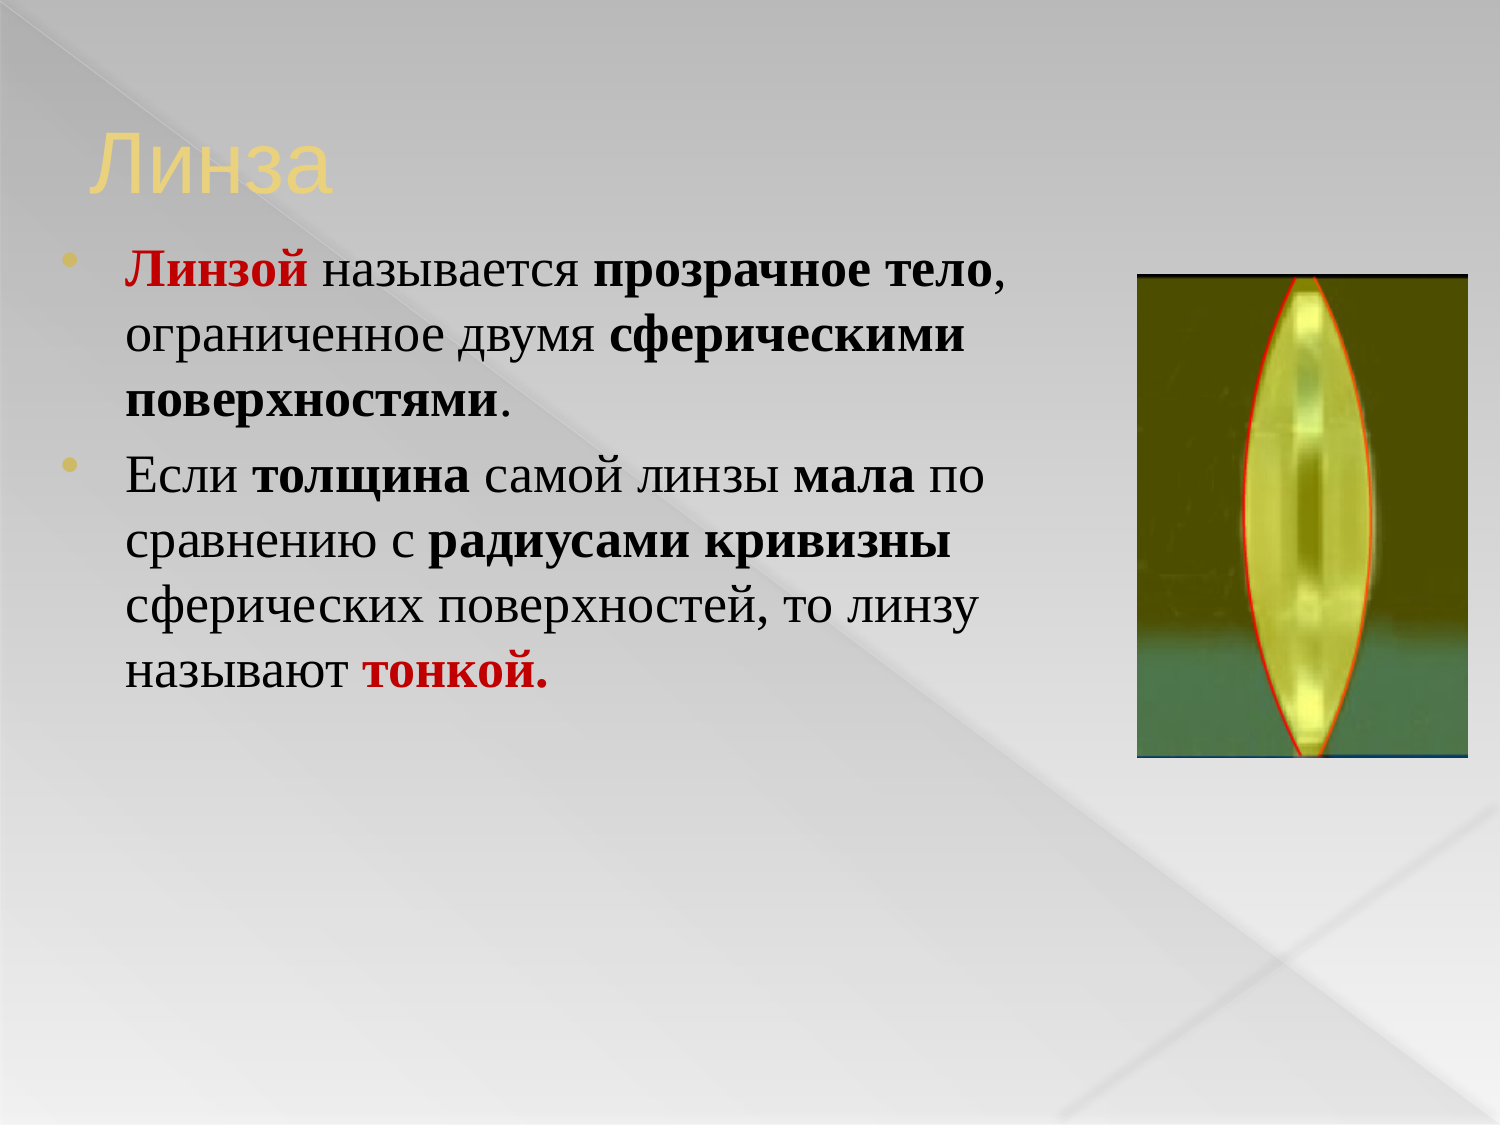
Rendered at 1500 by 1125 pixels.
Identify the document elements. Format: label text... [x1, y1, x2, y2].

list Линзой называется прозрачное тело, ограниченное двумя сферическими поверхностями. Если толщина самой линзы мала по сравнению с радиусами кривизны сферических поверхностей, то линзу называют тонкой. [37, 224, 1075, 968]
title Линза [75, 43, 1425, 274]
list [1137, 274, 1468, 759]
